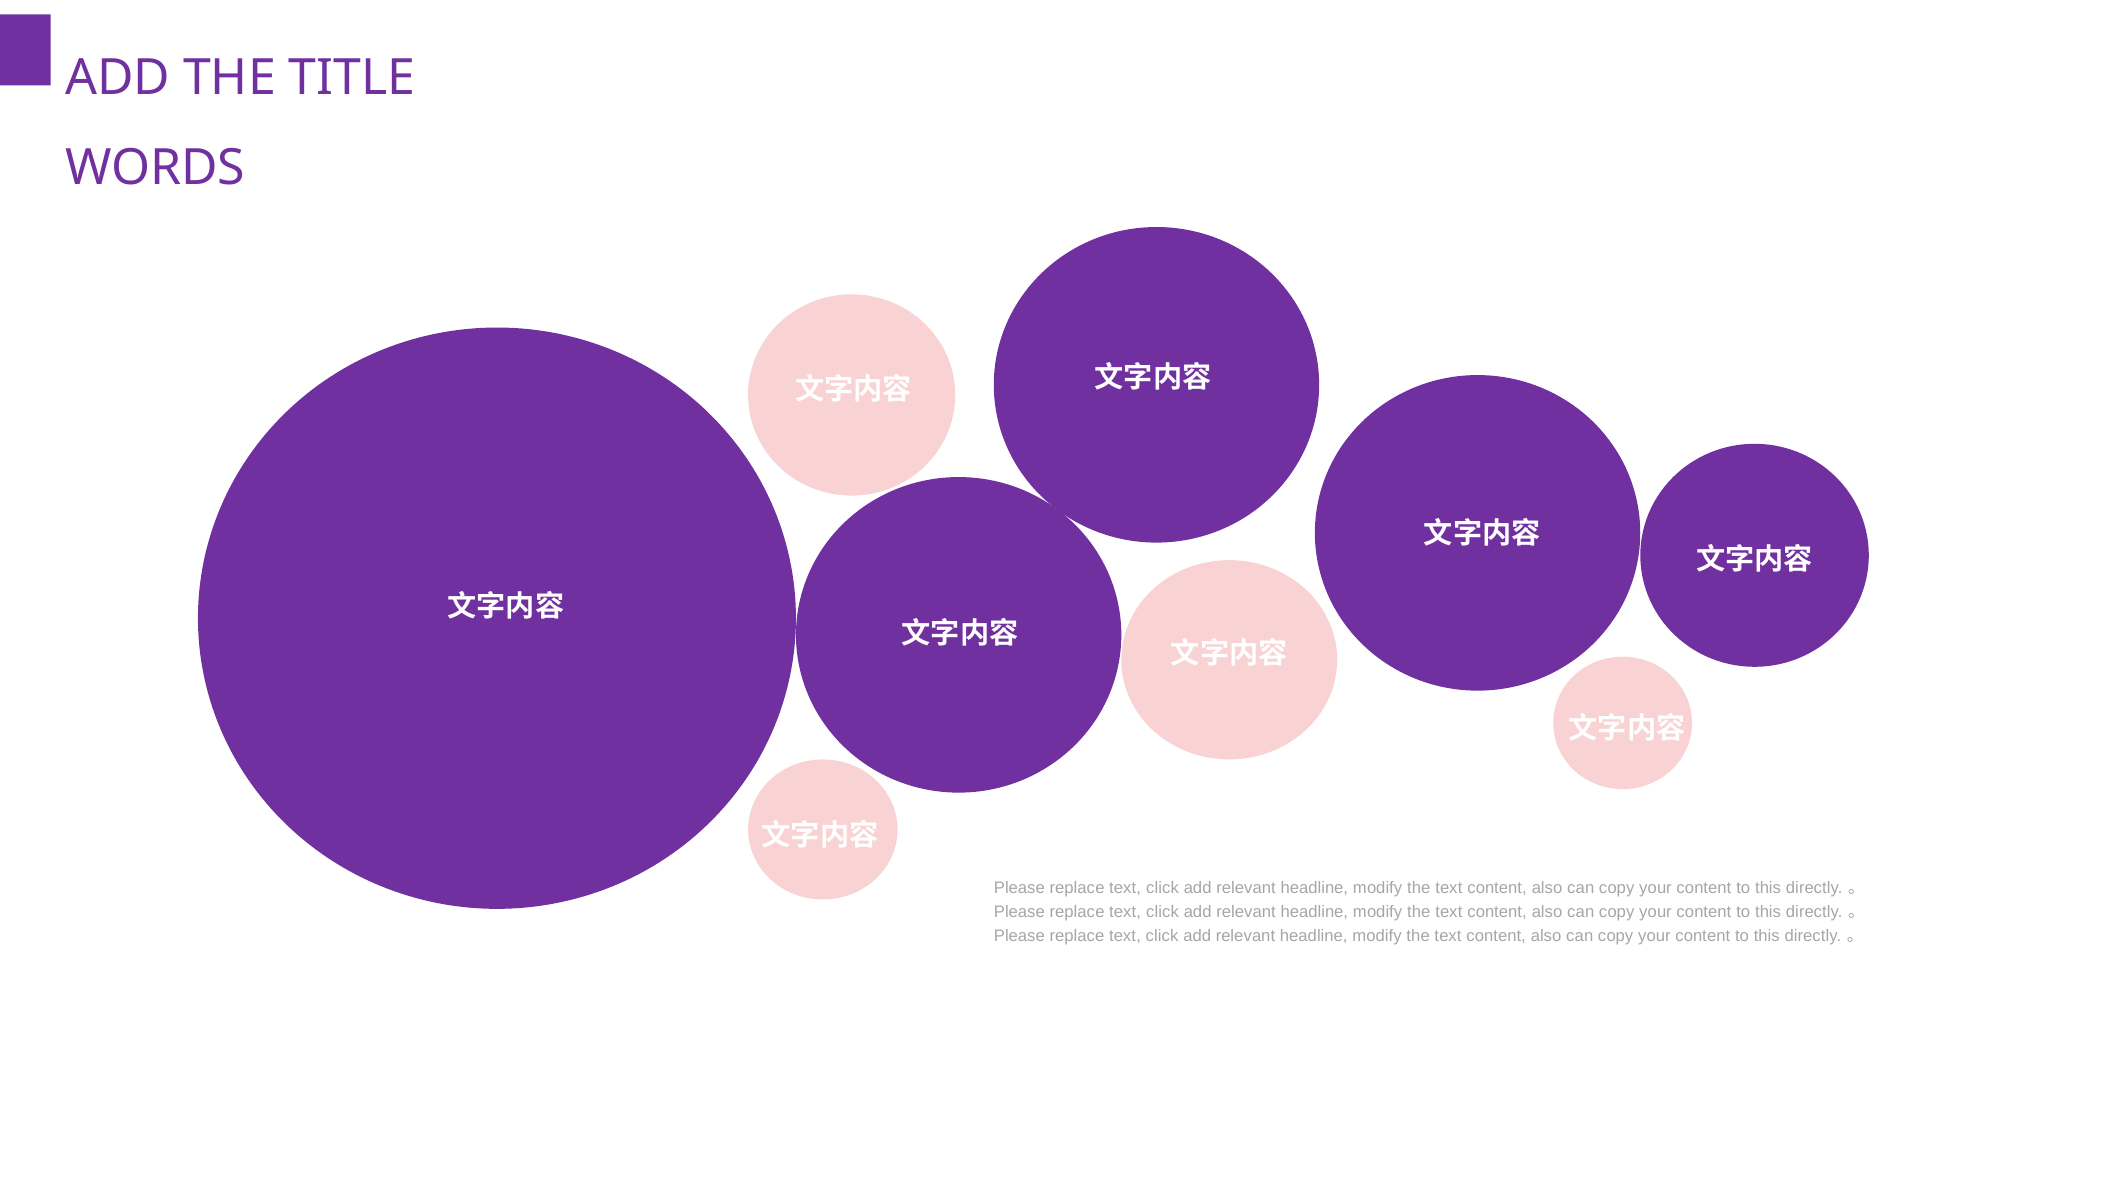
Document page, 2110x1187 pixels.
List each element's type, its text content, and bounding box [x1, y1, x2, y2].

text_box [197, 227, 1869, 909]
text_box ADD THE TITLE WORDS [50, 7, 583, 202]
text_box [431, 343, 1829, 856]
text_box Please replace text, click add relevant headline, modify the text content, also can copy your content to this directly.。Please replace text, click add relevant headline, modify the text content, also can copy your content to this directly.。Please replace text, click add relevant headline, modify the text content, also can copy your content to this directly.。 [993, 909, 1869, 945]
